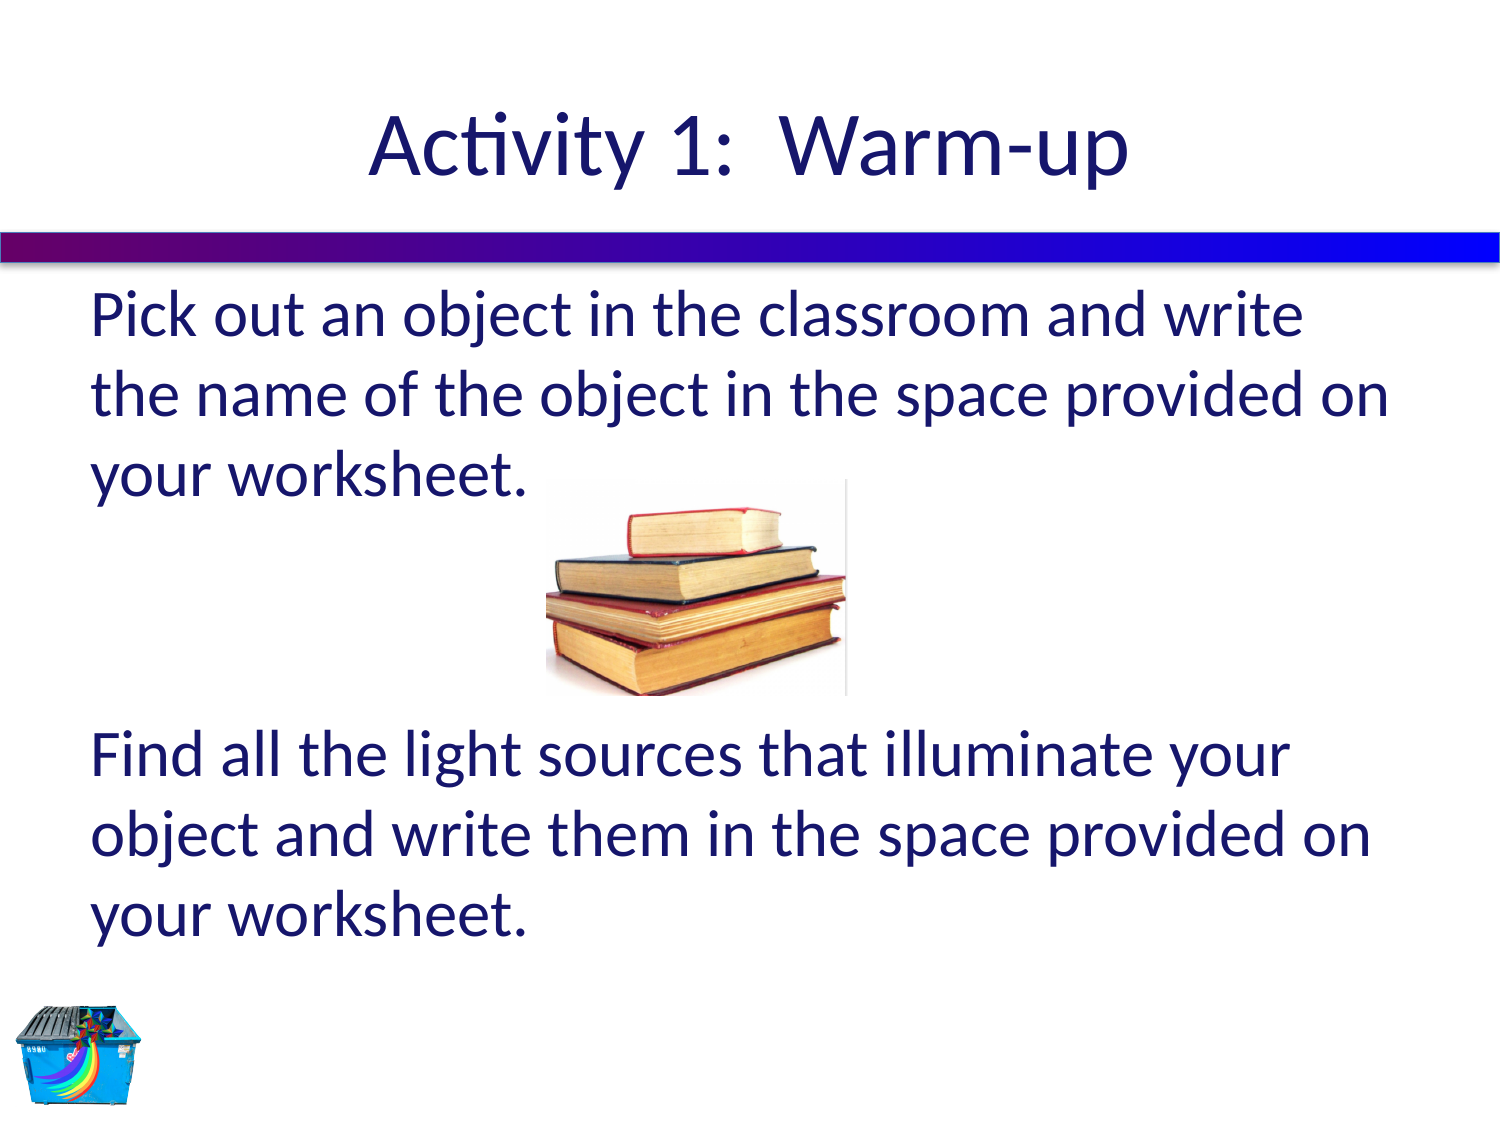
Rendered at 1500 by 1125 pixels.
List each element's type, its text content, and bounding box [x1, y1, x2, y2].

title Activity 1: Warm-up [75, 45, 1425, 233]
picture [546, 478, 848, 696]
picture [14, 1004, 143, 1107]
list Pick out an object in the classroom and write the name of the object in the space provided on your worksheet. Find all the light sources that illuminate your object and write them in the space provided on your worksheet. [75, 262, 1425, 1005]
